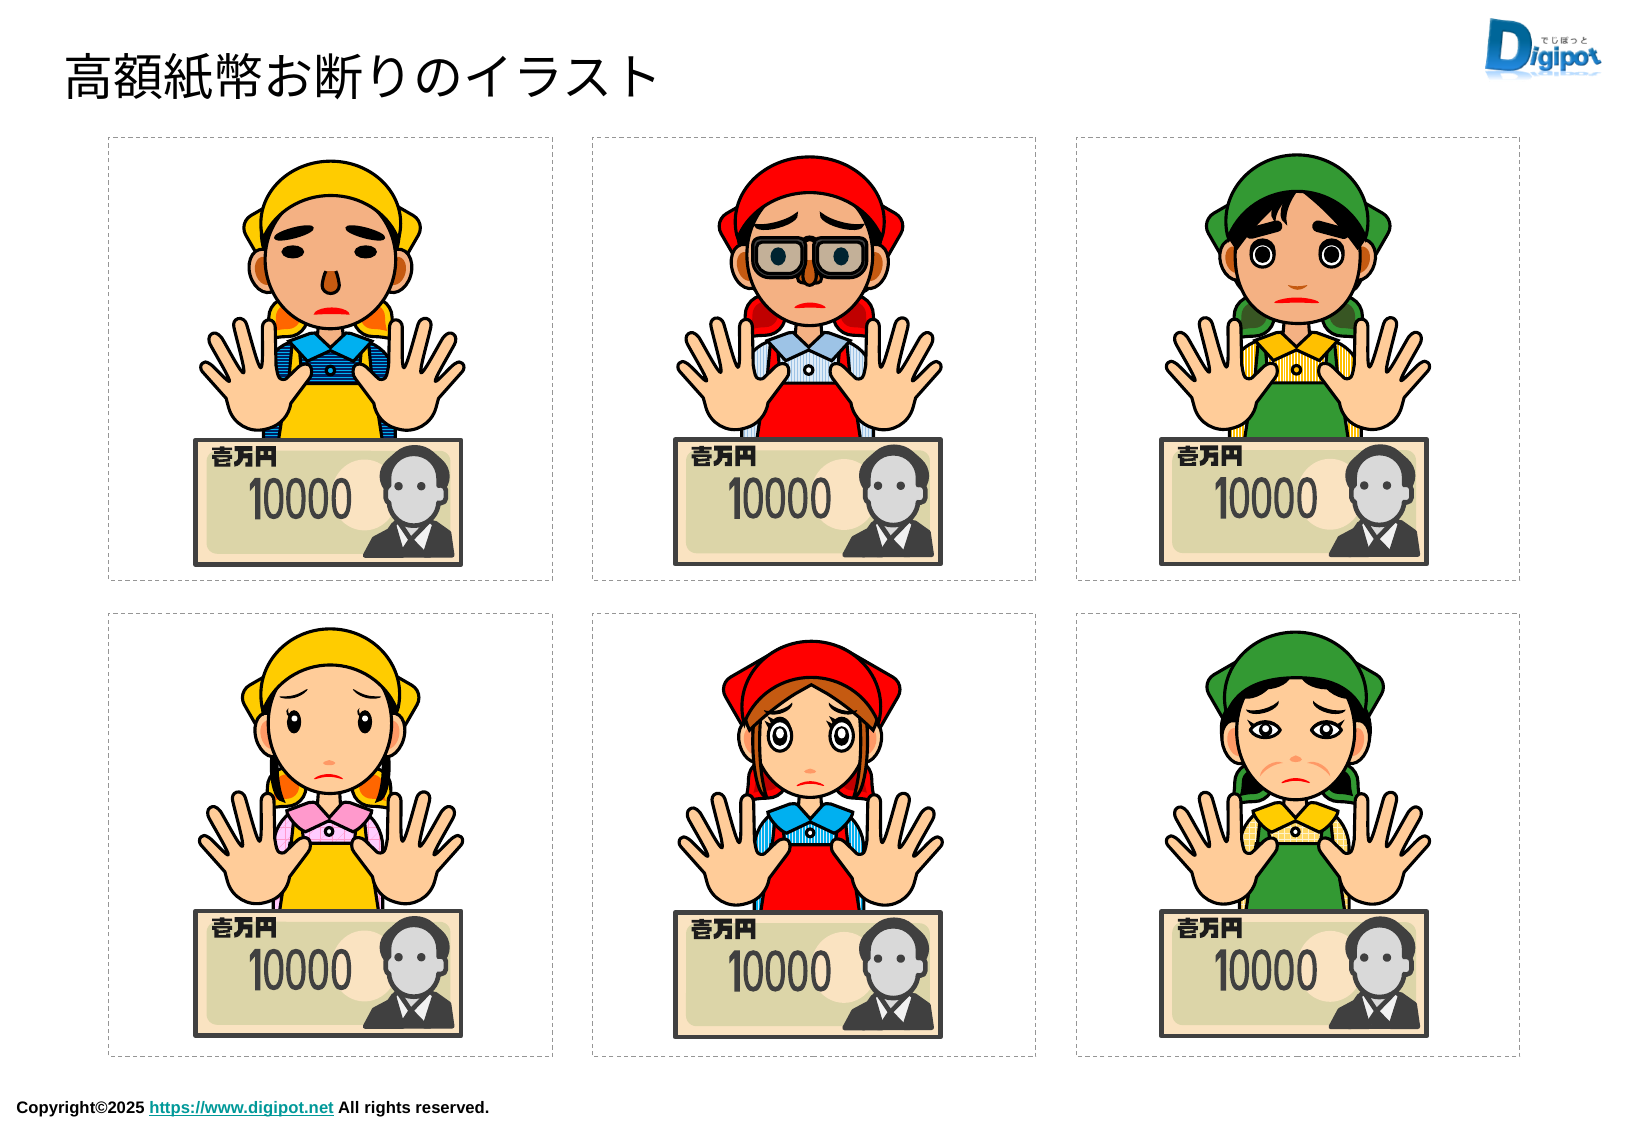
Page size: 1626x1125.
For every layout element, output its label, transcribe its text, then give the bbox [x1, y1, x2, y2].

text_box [1161, 154, 1427, 565]
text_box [674, 641, 941, 1038]
text_box 高額紙幣お断りのイラスト [48, 38, 678, 113]
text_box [1161, 631, 1427, 1037]
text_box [195, 160, 462, 565]
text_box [195, 628, 462, 1036]
picture [1485, 18, 1602, 82]
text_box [674, 156, 941, 565]
